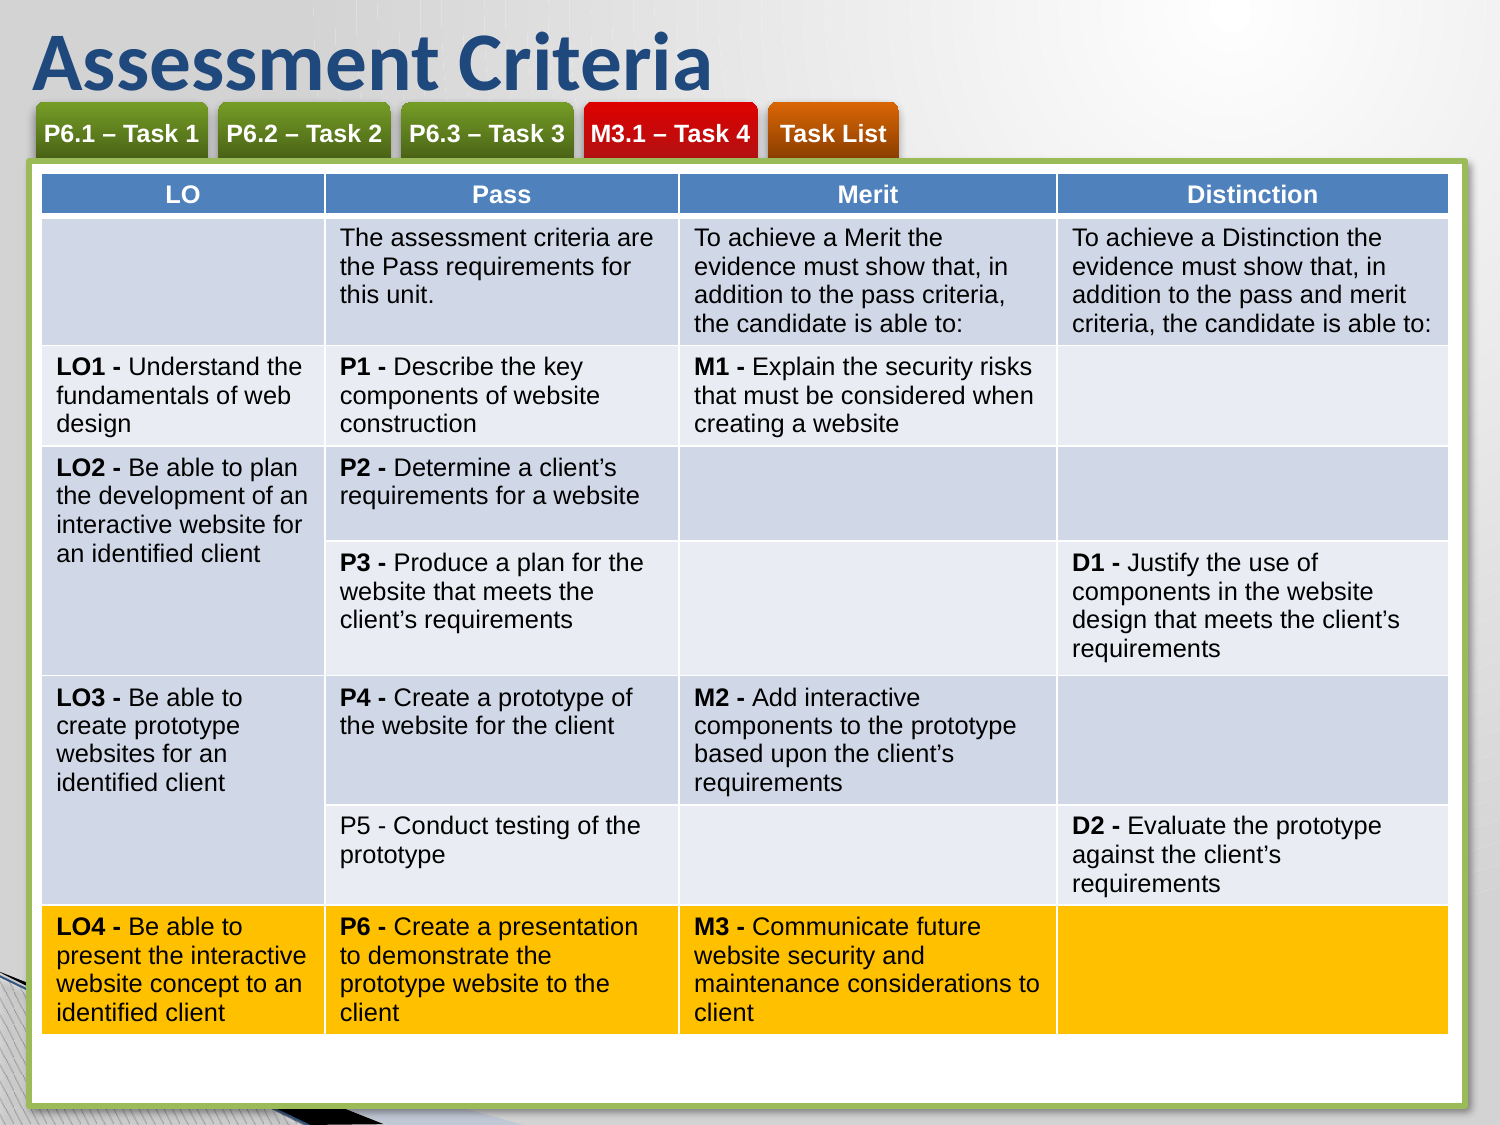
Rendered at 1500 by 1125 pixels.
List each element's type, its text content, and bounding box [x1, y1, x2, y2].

table_cell D1 - Justify the use of components in the website design that meets the client’s requirements [1058, 542, 1448, 675]
table_header Merit [680, 174, 1056, 213]
table_cell LO4 - Be able to present the interactive website concept to an identified client [42, 906, 324, 1034]
table_cell [1058, 447, 1448, 540]
table_cell M3 - Communicate future website security and maintenance considerations to client [680, 906, 1056, 1034]
table_header Pass [326, 174, 678, 213]
table_cell P6 - Create a presentation to demonstrate the prototype website to the client [326, 906, 678, 1034]
table_cell [1058, 906, 1448, 1034]
table_cell P5 - Conduct testing of the prototype [326, 806, 678, 904]
table_header LO [42, 174, 324, 213]
table_cell LO3 - Be able to create prototype websites for an identified client [42, 676, 324, 904]
table_cell M1 - Explain the security risks that must be considered when creating a website [680, 346, 1056, 445]
table_cell [680, 806, 1056, 904]
table_cell The assessment criteria are the Pass requirements for this unit. [326, 219, 678, 345]
table_cell D2 - Evaluate the prototype against the client’s requirements [1058, 806, 1448, 904]
table_cell P3 - Produce a plan for the website that meets the client’s requirements [326, 542, 678, 675]
table_cell P4 - Create a prototype of the website for the client [326, 676, 678, 804]
table_cell [1058, 676, 1448, 804]
table_cell LO1 - Understand the fundamentals of web design [42, 346, 324, 445]
table_cell M2 - Add interactive components to the prototype based upon the client’s requirements [680, 676, 1056, 804]
table_cell [680, 447, 1056, 540]
table_cell P2 - Determine a client’s requirements for a website [326, 447, 678, 540]
title Assessment Criteria [17, 0, 1282, 114]
table_cell To achieve a Distinction the evidence must show that, in addition to the pass and merit criteria, the candidate is able to: [1058, 219, 1448, 345]
table_cell To achieve a Merit the evidence must show that, in addition to the pass criteria, the candidate is able to: [680, 219, 1056, 345]
table_cell [1058, 346, 1448, 445]
table_cell LO2 - Be able to plan the development of an interactive website for an identified client [42, 447, 324, 675]
picture [281, 1114, 303, 1125]
table_header Distinction [1058, 174, 1448, 213]
table_cell P1 - Describe the key components of website construction [326, 346, 678, 445]
table_cell [680, 542, 1056, 675]
table_cell [42, 219, 324, 345]
